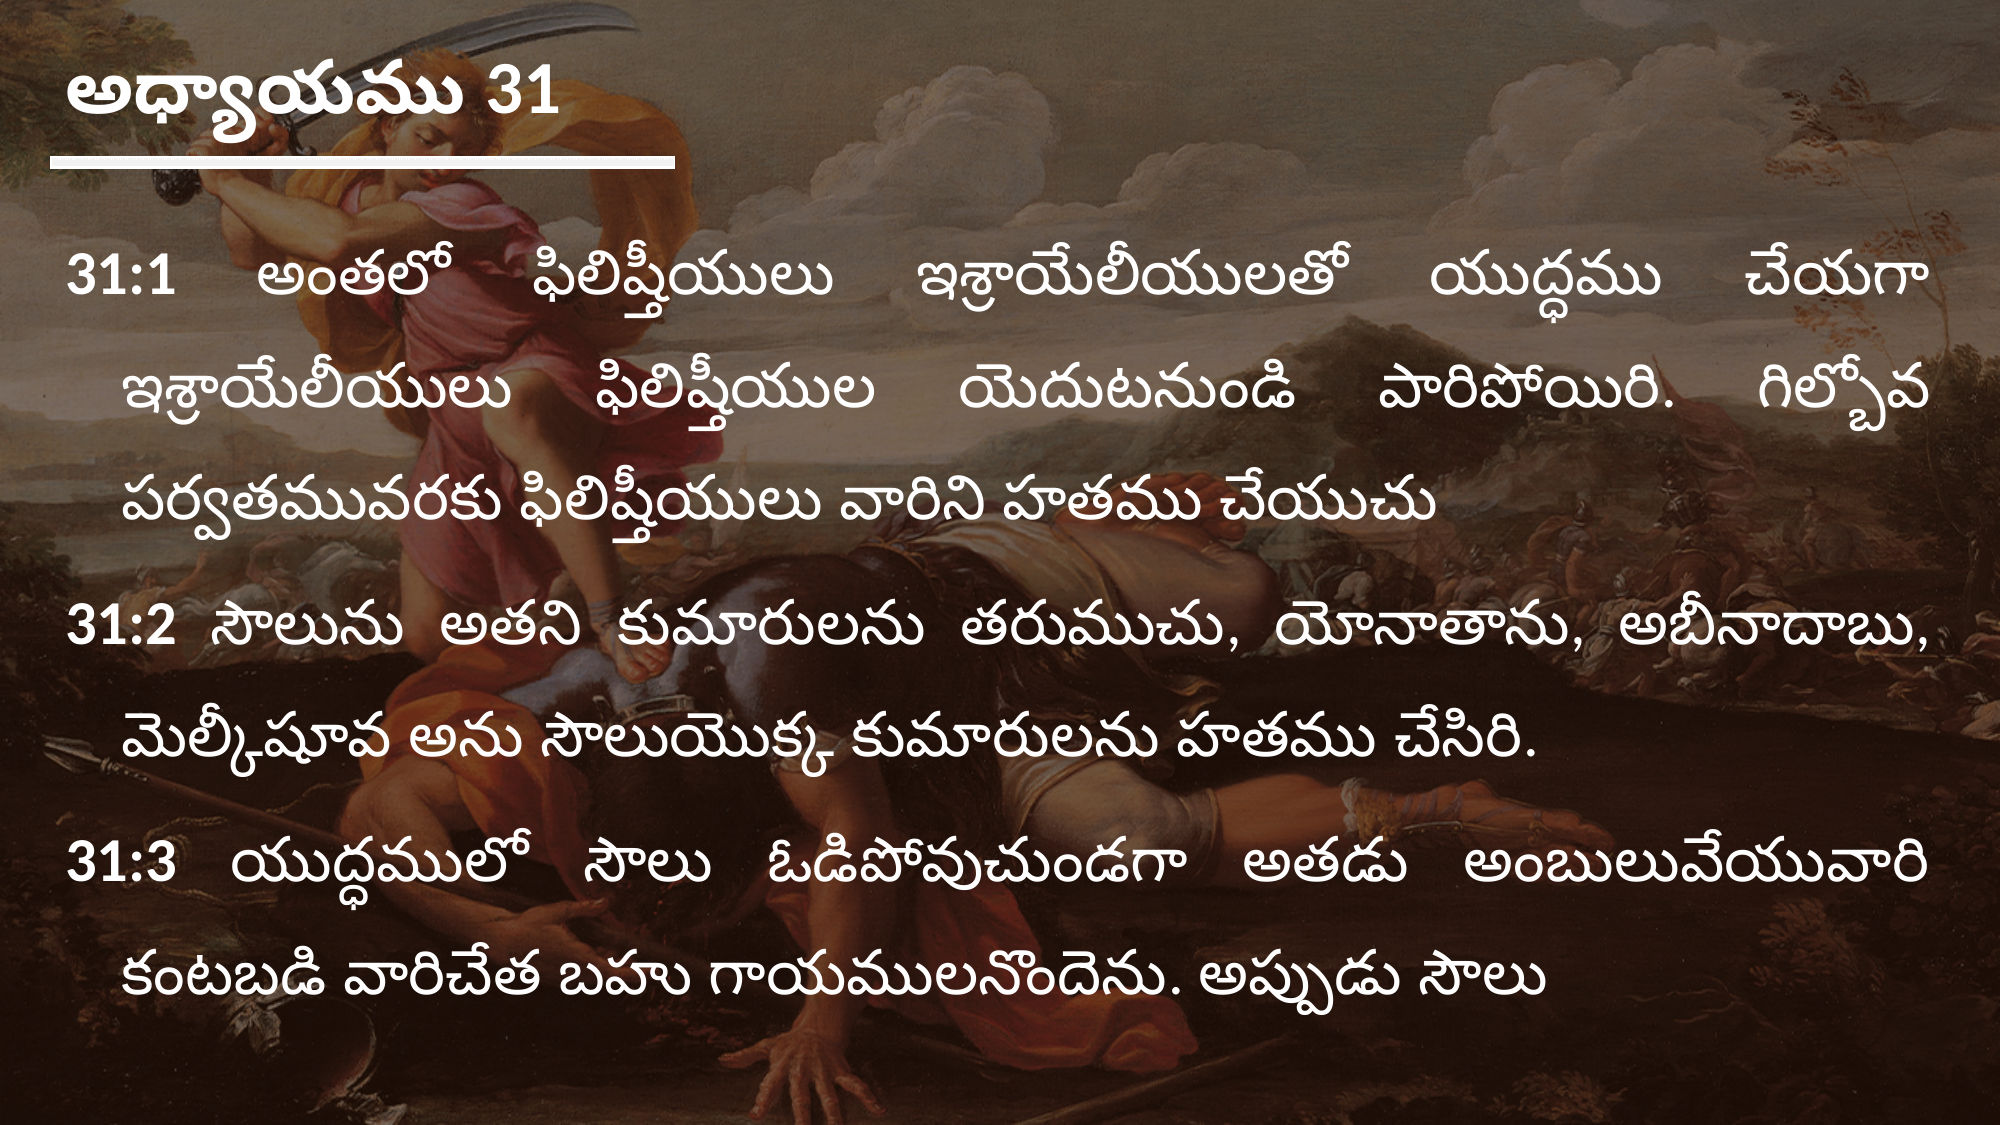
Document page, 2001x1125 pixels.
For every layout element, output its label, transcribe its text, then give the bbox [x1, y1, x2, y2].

picture [0, 0, 2000, 1125]
list 31:1 అంతలో ఫిలిష్తీయులు ఇశ్రాయేలీయులతో యుద్ధము చేయగా ఇశ్రాయేలీయులు ఫిలిష్తీయుల యెదుటనుండి పారిపోయిరి. గిల్బోవ పర్వతమువరకు ఫిలిష్తీయులు వారిని హతము చేయుచు 31:2 సౌలును అతని కుమారులను తరుముచు, యోనాతాను, అబీనాదాబు, మెల్కీషూవ అను సౌలుయొక్క కుమారులను హతము చేసిరి. 31:3 యుద్ధములో సౌలు ఓడిపోవుచుండగా అతడు అంబులువేయువారి కంటబడి వారిచేత బహు గాయములనొందెను. అప్పుడు సౌలు [50, 187, 1946, 1063]
title అధ్యాయము 31 [50, 0, 1925, 167]
